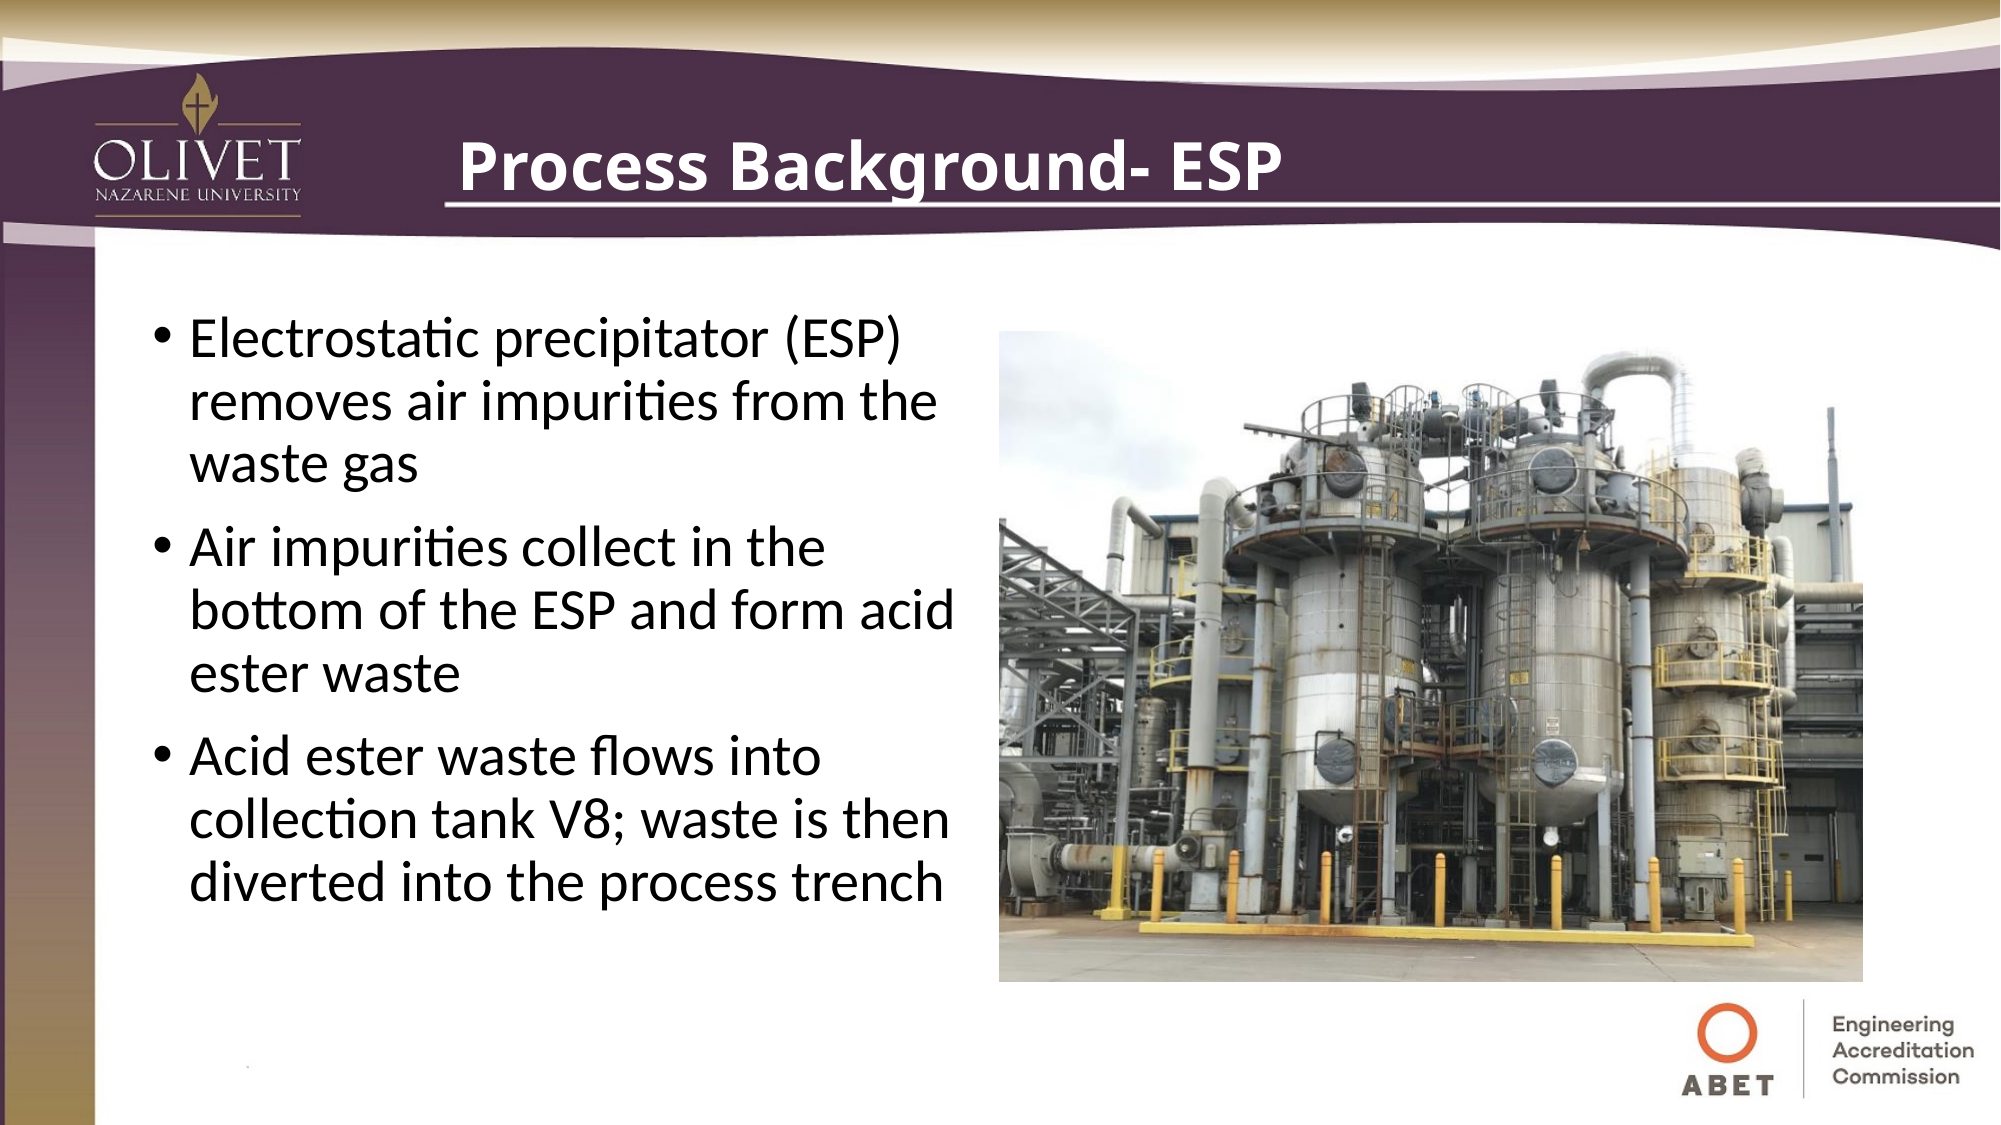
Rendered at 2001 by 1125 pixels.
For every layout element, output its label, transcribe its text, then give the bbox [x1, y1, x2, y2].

title Process Background- ESP [442, 59, 1863, 278]
picture [0, 0, 2001, 1125]
text_box Electrostatic precipitator (ESP) removes air impurities from the waste gas Air impurities collect in the bottom of the ESP and form acid ester waste Acid ester waste flows into collection tank V8; waste is then diverted into the process trench [137, 299, 1000, 1014]
